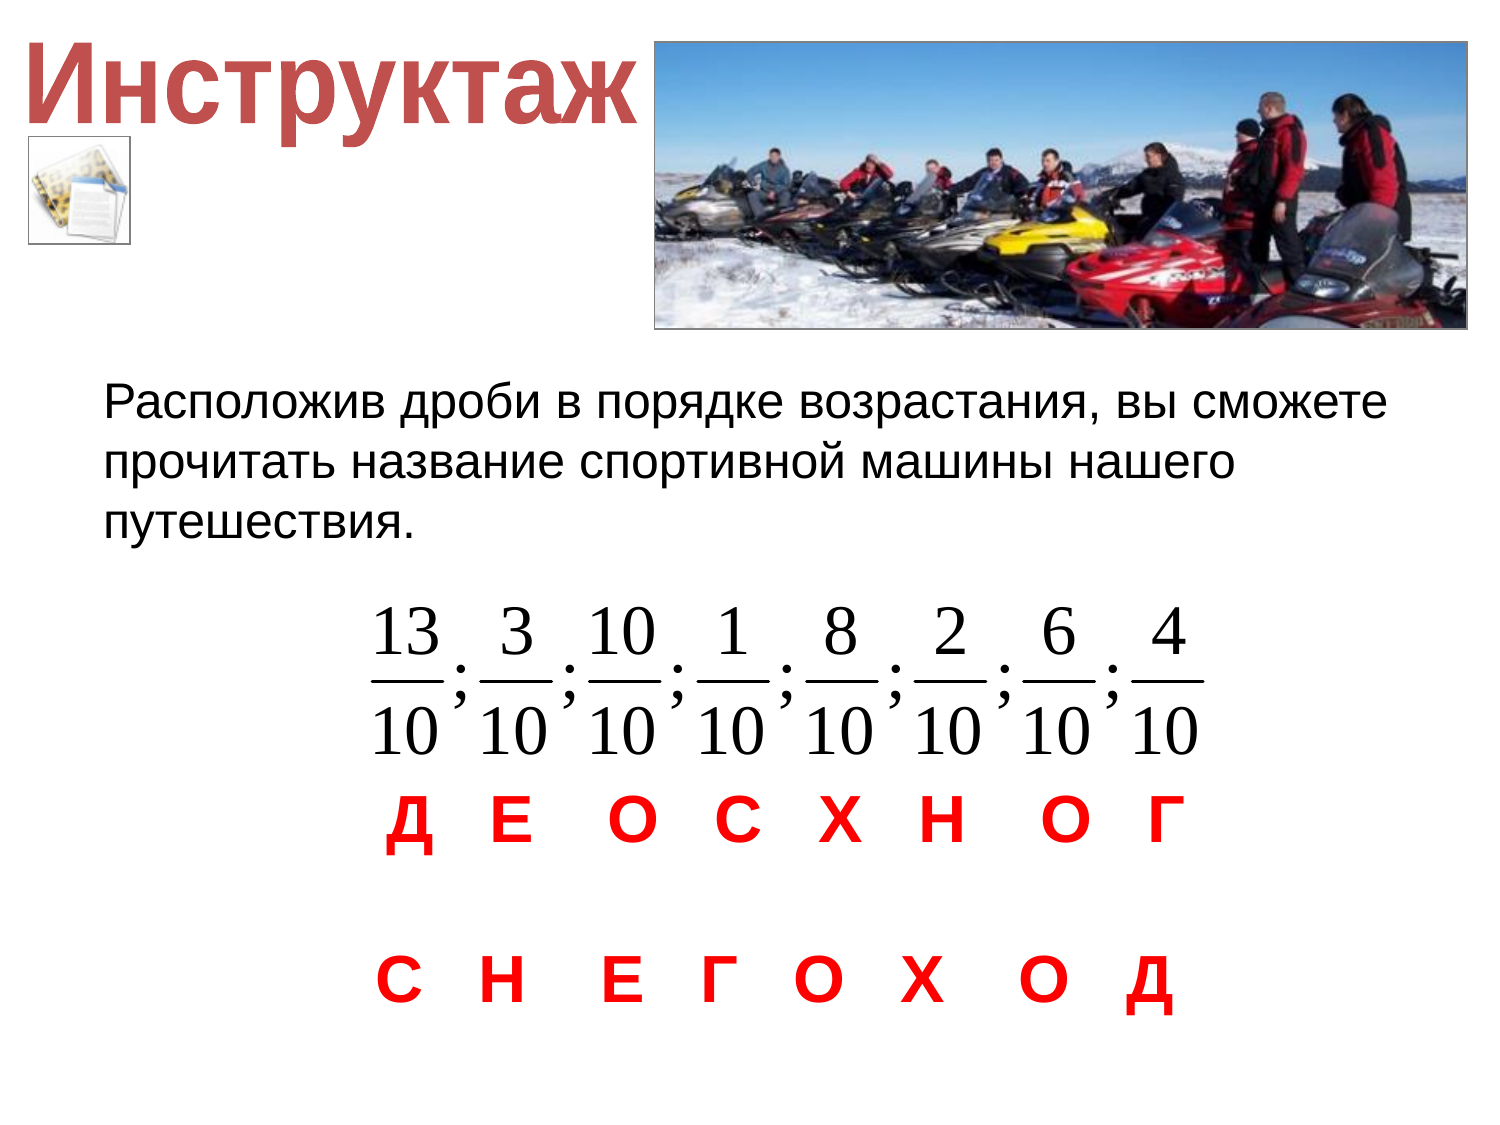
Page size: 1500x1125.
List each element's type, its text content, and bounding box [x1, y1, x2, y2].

picture [655, 42, 1467, 329]
text_box Д Е О С Х Н О Г [371, 768, 1353, 864]
picture [29, 136, 130, 244]
text_box С Н Е Г О Х О Д [360, 928, 1341, 1024]
text_box Расположив дроби в порядке возрастания, вы сможете прочитать название спортивной машины нашего путешествия. [88, 361, 1435, 557]
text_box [359, 585, 1221, 771]
